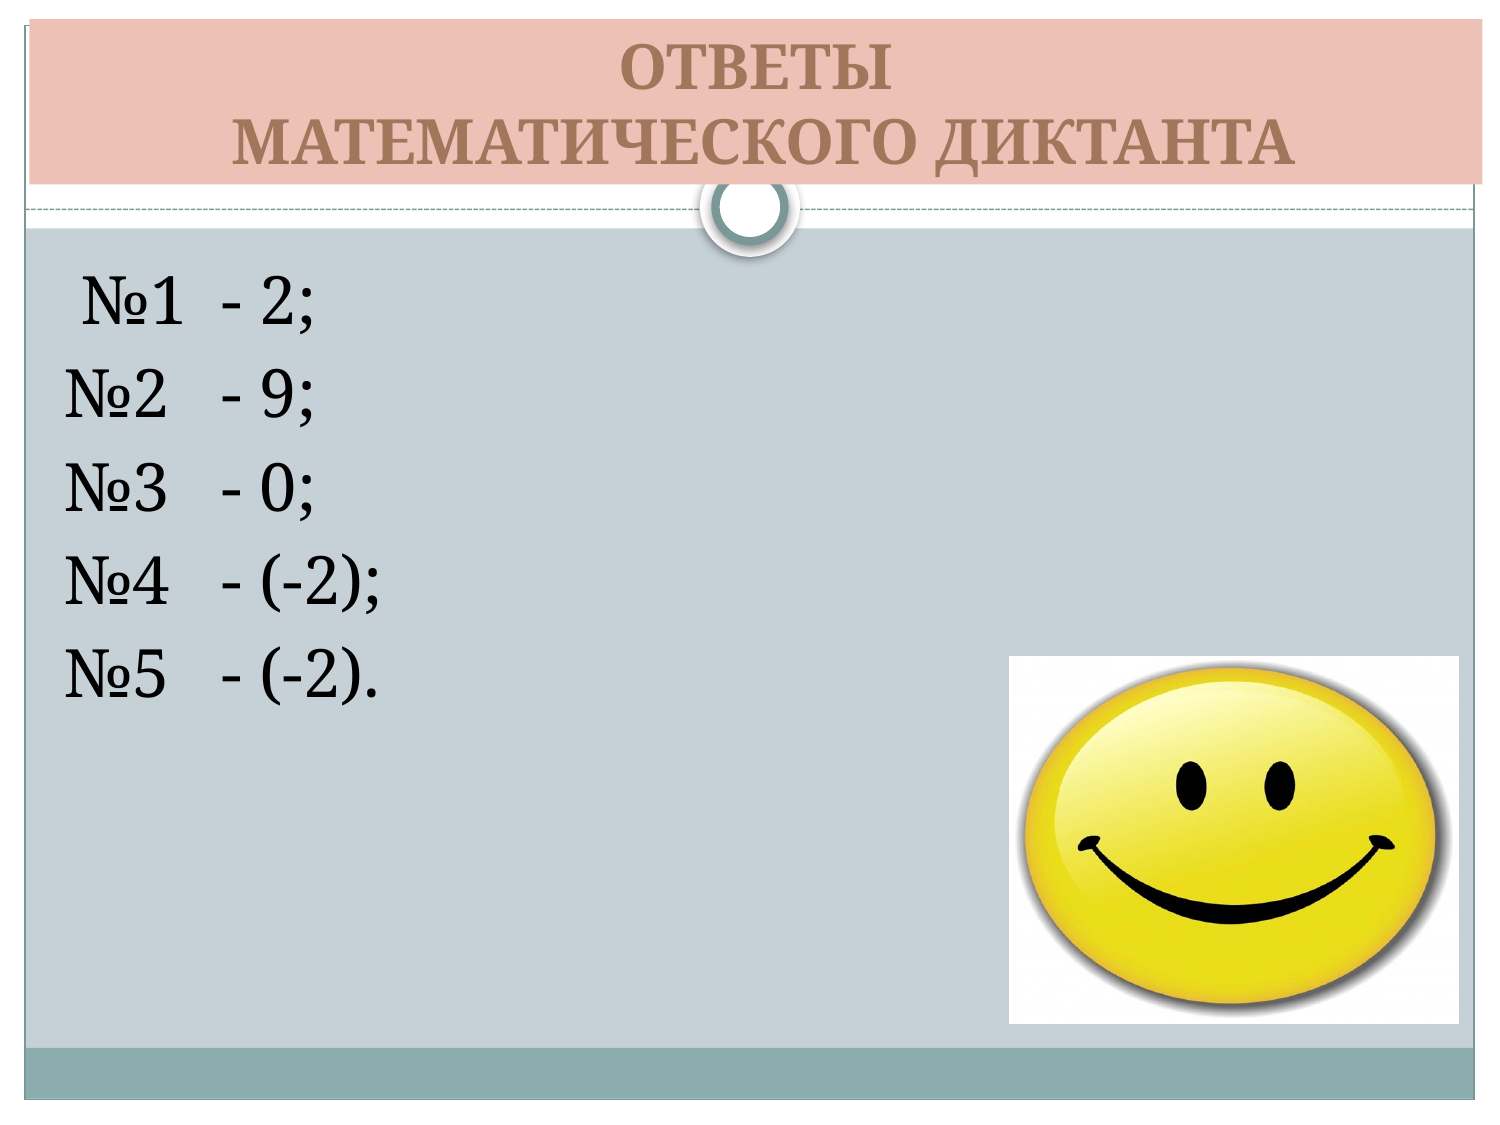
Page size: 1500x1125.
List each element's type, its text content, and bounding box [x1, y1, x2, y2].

list №1 - 2; №2 - 9; №3 - 0; №4 - (-2); №5 - (-2). [49, 250, 1445, 1001]
picture [1009, 656, 1459, 1024]
title Ответы математического диктанта [29, 19, 1483, 185]
